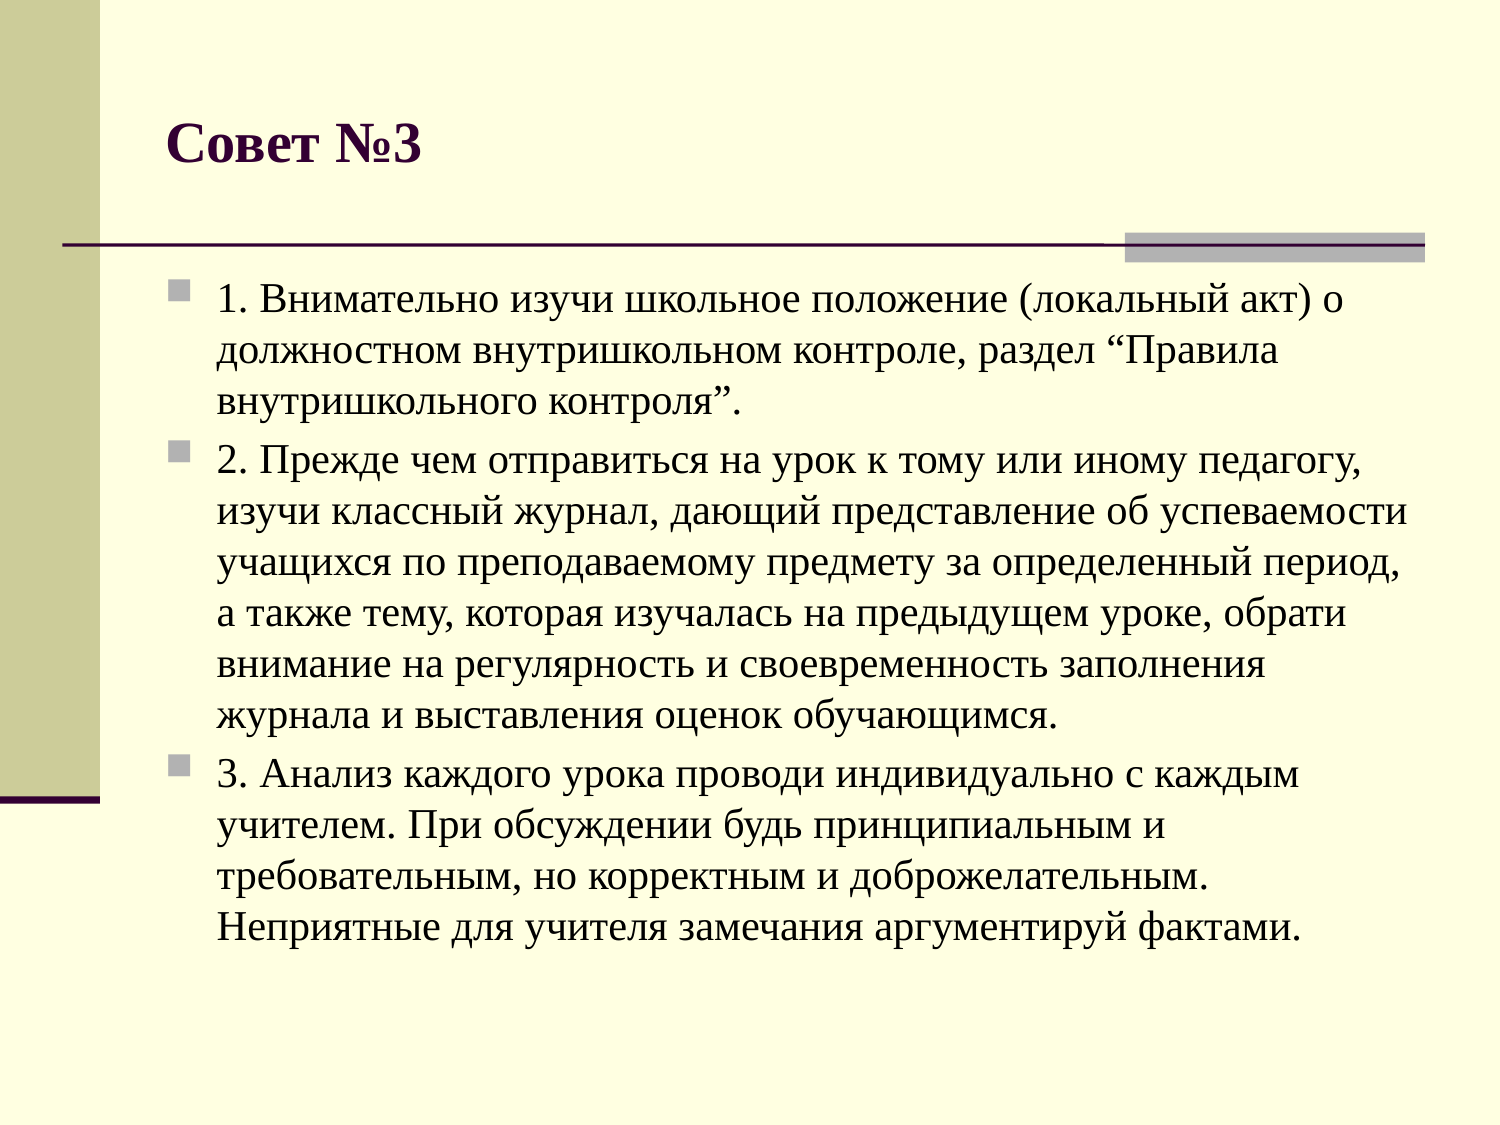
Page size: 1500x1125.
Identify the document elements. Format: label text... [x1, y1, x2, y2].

list 1. Внимательно изучи школьное положение (локальный акт) о должностном внутришкольном контроле, раздел “Правила внутришкольного контроля”. 2. Прежде чем отправиться на урок к тому или иному педагогу, изучи классный журнал, дающий представление об успеваемости учащихся по преподаваемому предмету за определенный период, а также тему, которая изучалась на предыдущем уроке, обрати внимание на регулярность и своевременность заполнения журнала и выставления оценок обучающимся. 3. Анализ каждого урока проводи индивидуально с каждым учителем. При обсуждении будь принципиальным и требовательным, но корректным и доброжелательным. Неприятные для учителя замечания аргументируй фактами. [150, 262, 1425, 1006]
title Совет №3 [150, 45, 1425, 234]
